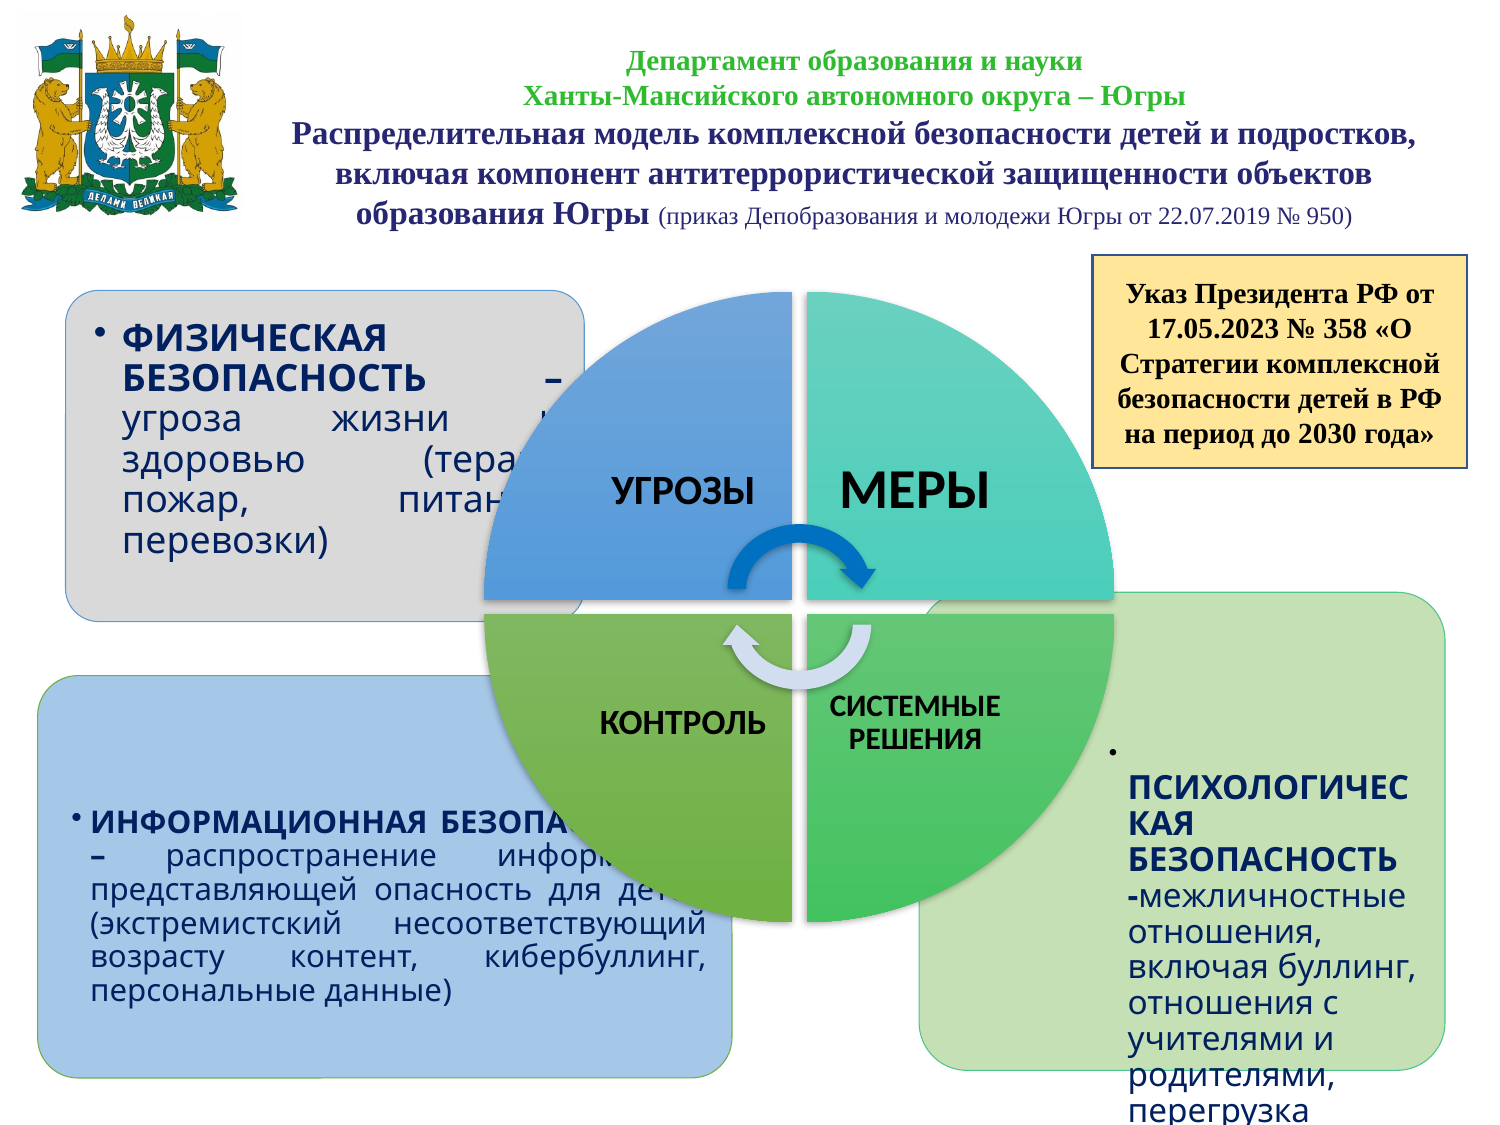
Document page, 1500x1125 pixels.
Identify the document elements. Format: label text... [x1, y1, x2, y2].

text_box [1074, 1082, 1425, 1097]
text_box [25, 0, 1500, 589]
picture [17, 12, 242, 220]
text_box Указ Президента РФ от 17.05.2023 № 358 «О Стратегии комплексной безопасности детей в РФ на период до 2030 года» [1091, 254, 1468, 469]
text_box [30, 324, 1445, 1074]
